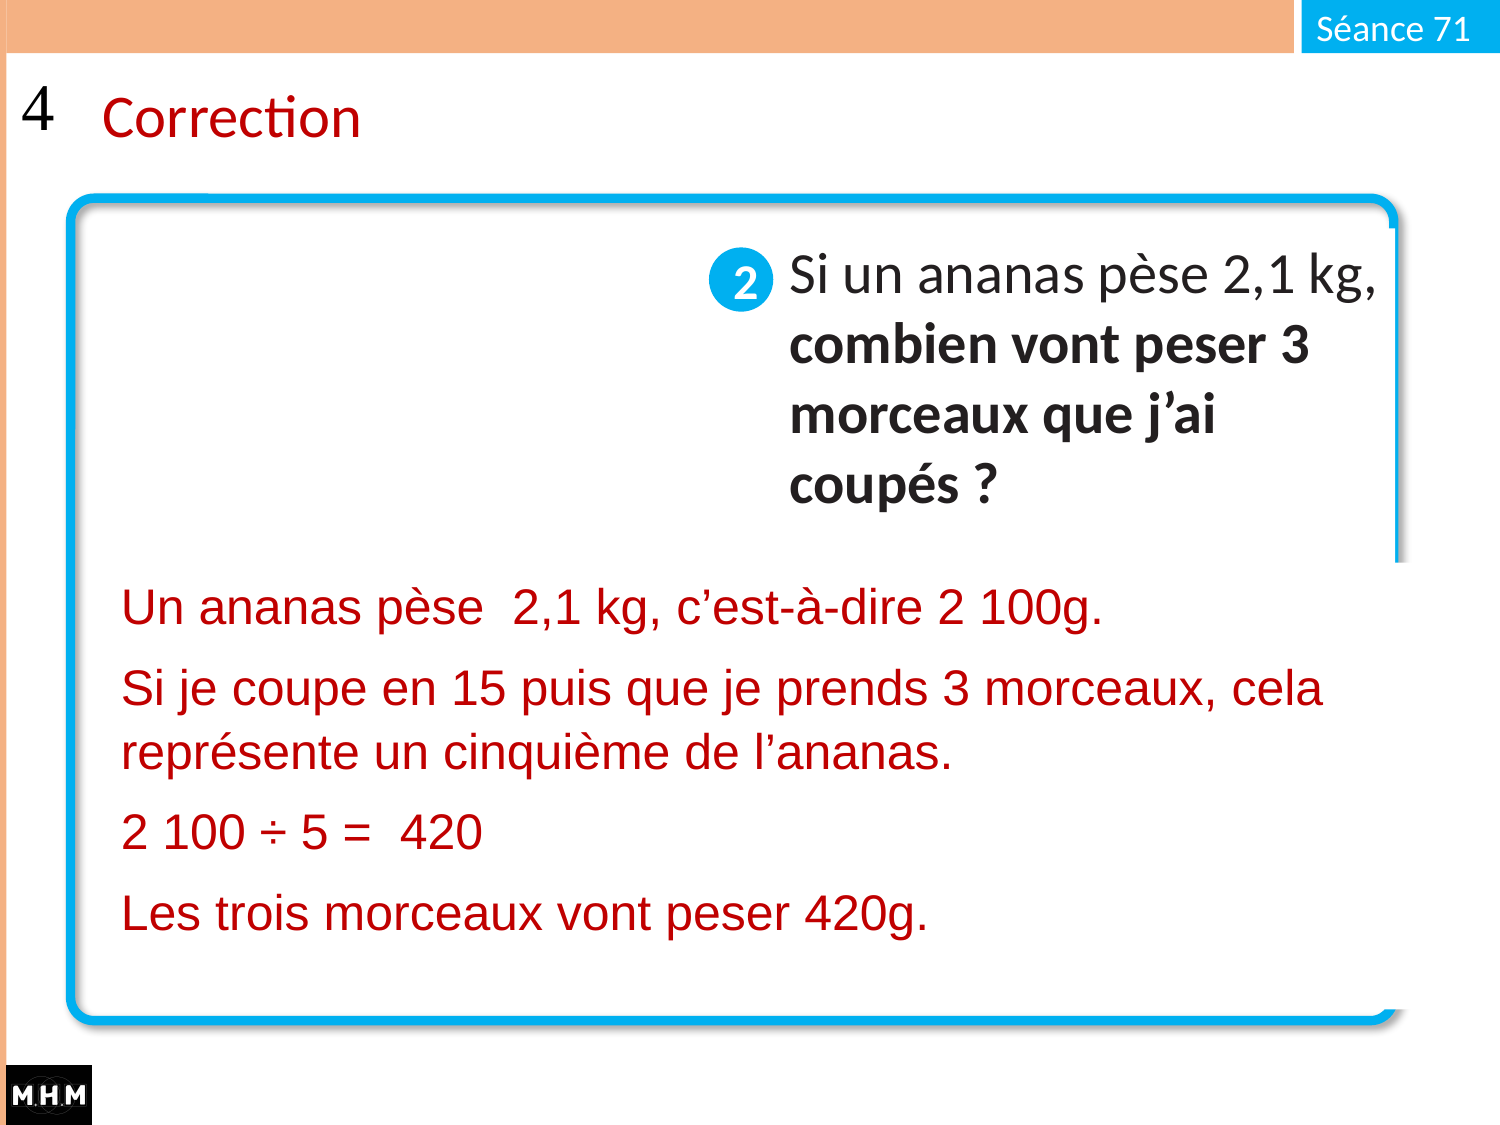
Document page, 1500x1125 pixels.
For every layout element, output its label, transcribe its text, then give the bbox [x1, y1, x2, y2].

text_box [68, 196, 1396, 1023]
text_box 2 [706, 245, 776, 314]
text_box Un ananas pèse 2,1 kg, c’est-à-dire 2 100g. Si je coupe en 15 puis que je prends 3 morceaux, cela représente un cinquième de l’ananas. 2 100 ÷ 5 = 420 Les trois morceaux vont peser 420g. [106, 562, 1414, 1010]
text_box Si un ananas pèse 2,1 kg, combien vont peser 3 morceaux que j’ai coupés ? [774, 228, 1396, 562]
picture [6, 1065, 92, 1125]
title Correction [87, 32, 1382, 158]
